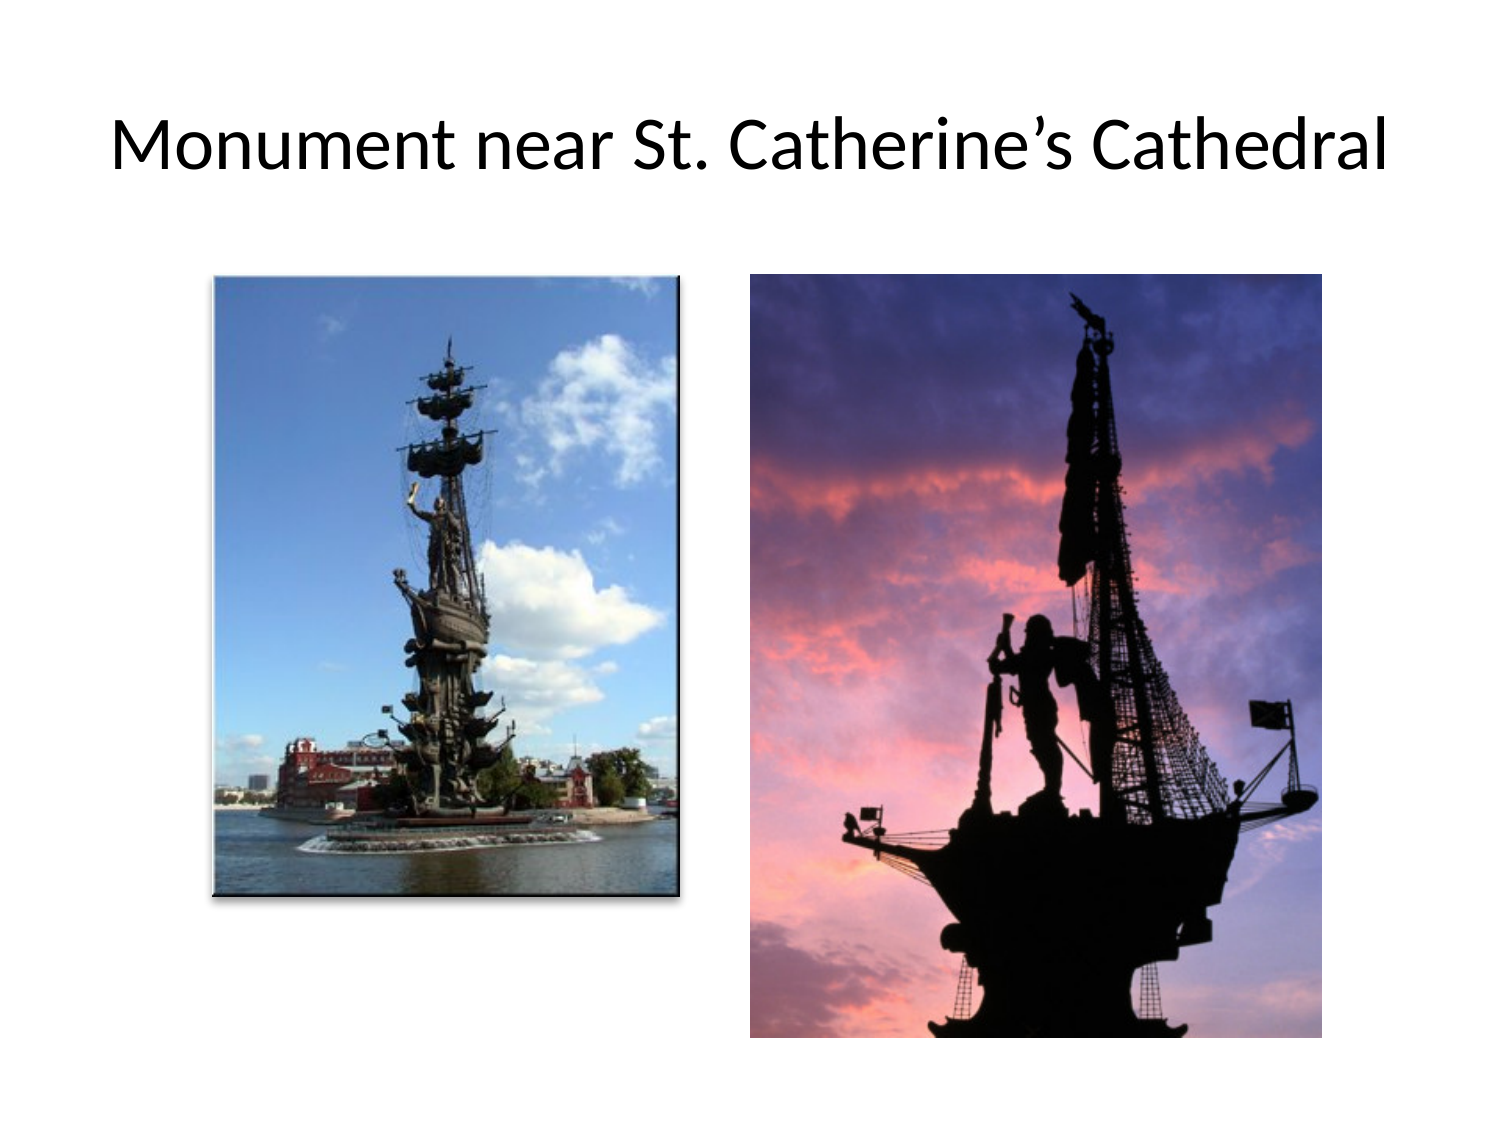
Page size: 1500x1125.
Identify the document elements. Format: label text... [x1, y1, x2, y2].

picture [749, 274, 1323, 1038]
picture [212, 274, 680, 898]
title Monument near St. Catherine’s Cathedral [75, 45, 1425, 233]
text_box [10, 0, 314, 210]
